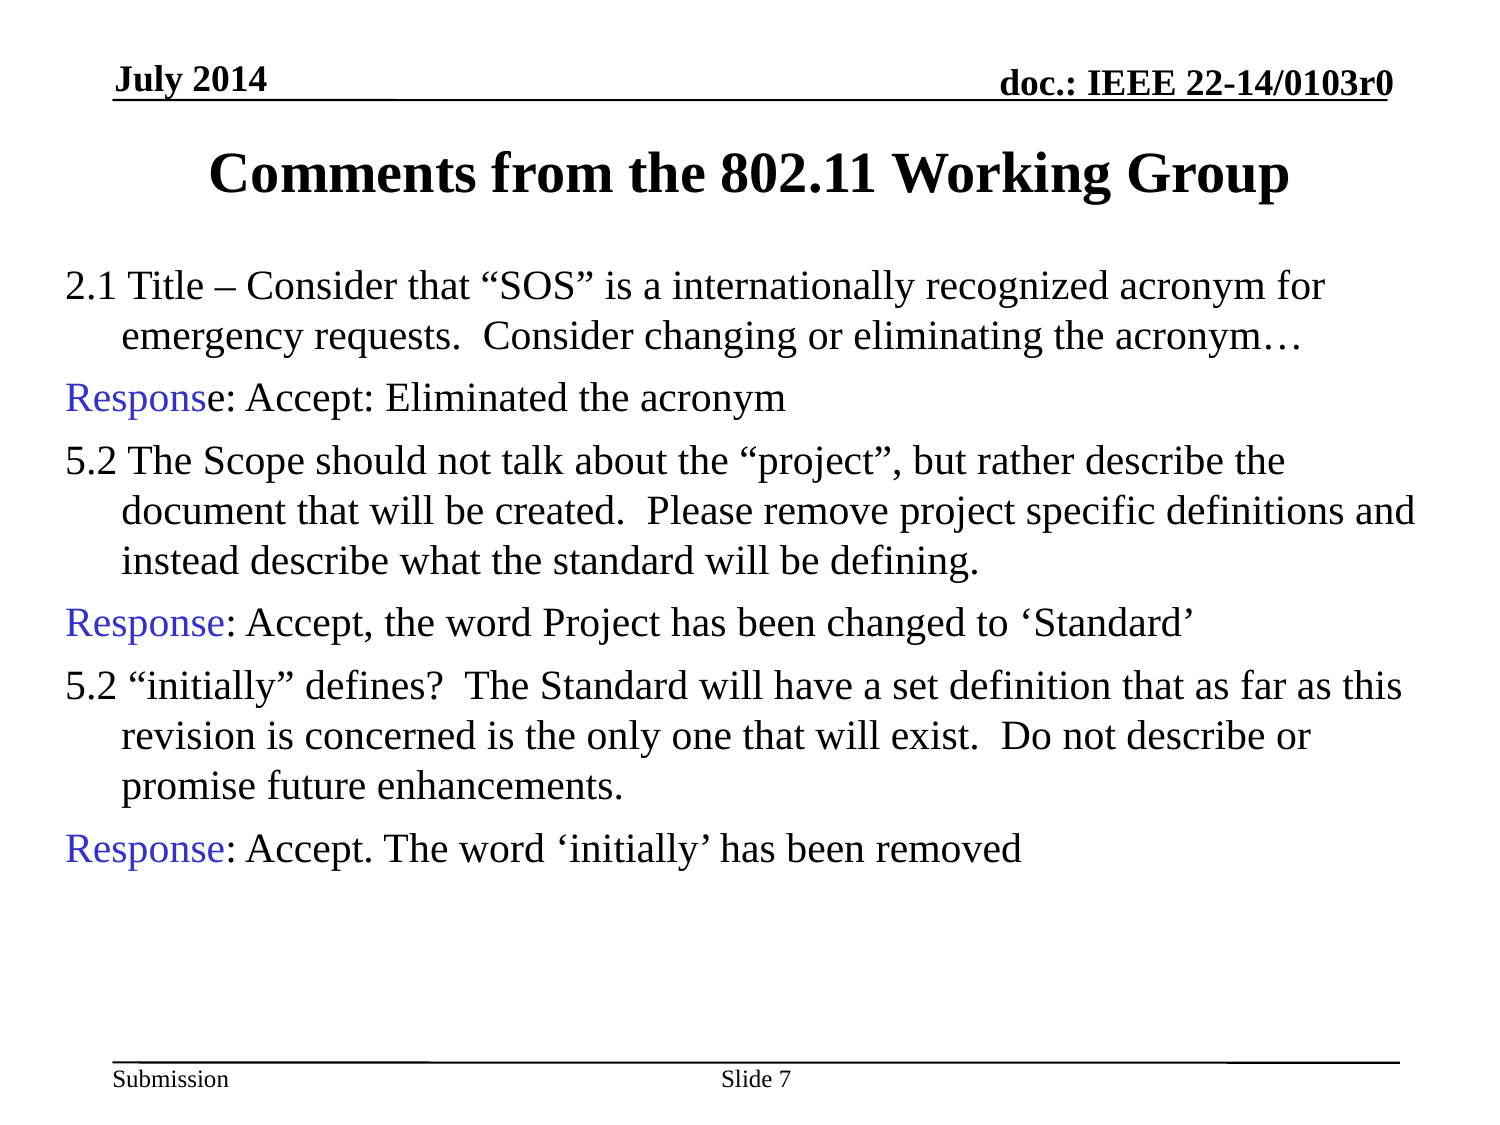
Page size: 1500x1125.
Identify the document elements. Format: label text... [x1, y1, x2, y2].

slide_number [114, 54, 423, 100]
list 2.1 Title – Consider that “SOS” is a internationally recognized acronym for emergency requests. Consider changing or eliminating the acronym… Response: Accept: Eliminated the acronym 5.2 The Scope should not talk about the “project”, but rather describe the document that will be created. Please remove project specific definitions and instead describe what the standard will be defining. Response: Accept, the word Project has been changed to ‘Standard’ 5.2 “initially” defines? The Standard will have a set definition that as far as this revision is concerned is the only one that will exist. Do not describe or promise future enhancements. Response: Accept. The word ‘initially’ has been removed [49, 249, 1451, 988]
slide_number Slide 7 [712, 1061, 800, 1123]
title Comments from the 802.11 Working Group [112, 112, 1388, 226]
